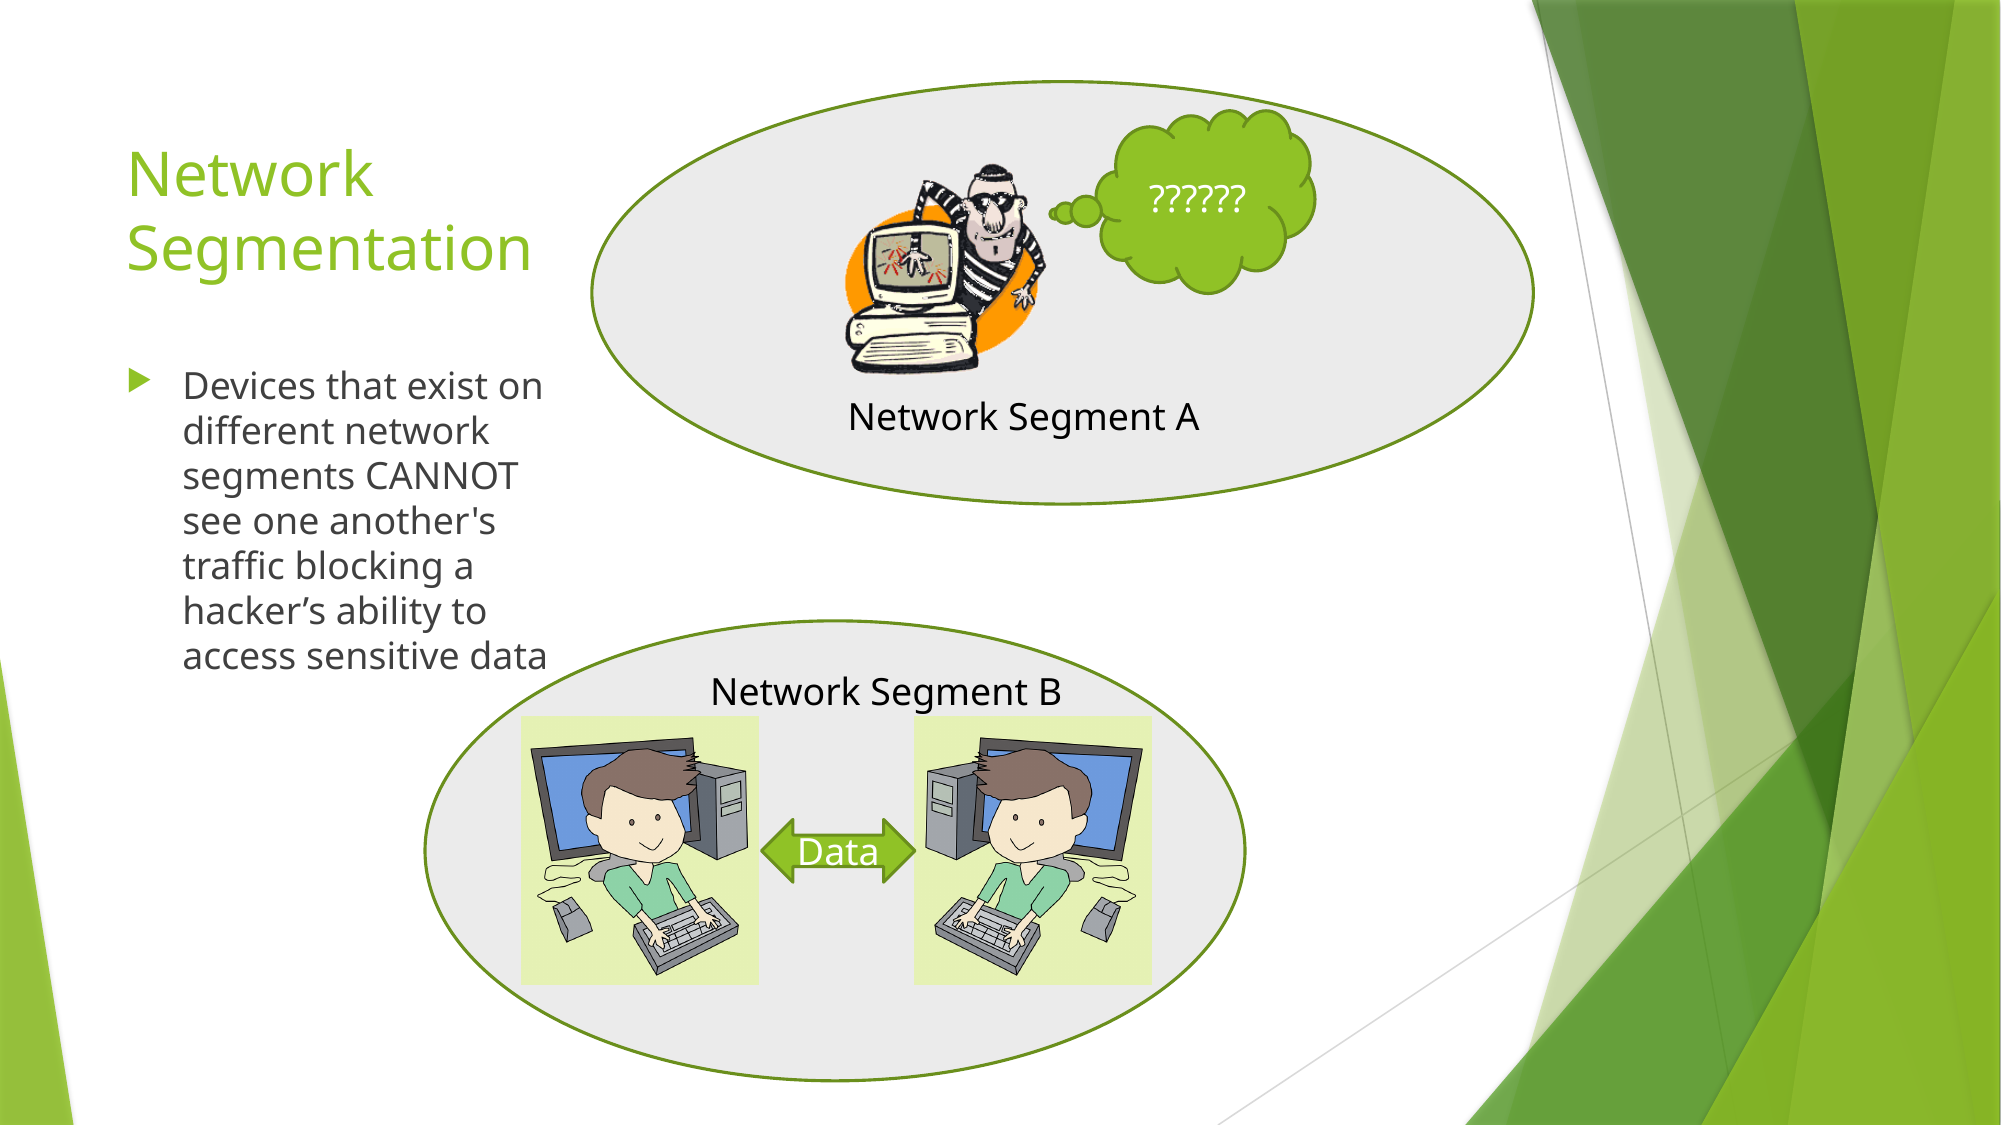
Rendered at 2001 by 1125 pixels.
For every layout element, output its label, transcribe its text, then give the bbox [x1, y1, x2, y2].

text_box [591, 81, 1534, 505]
list Devices that exist on different network segments CANNOT see one another's traffic blocking a hacker’s ability to access sensitive data [111, 354, 592, 992]
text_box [424, 620, 1246, 1082]
title Network Segmentation [111, 99, 586, 317]
